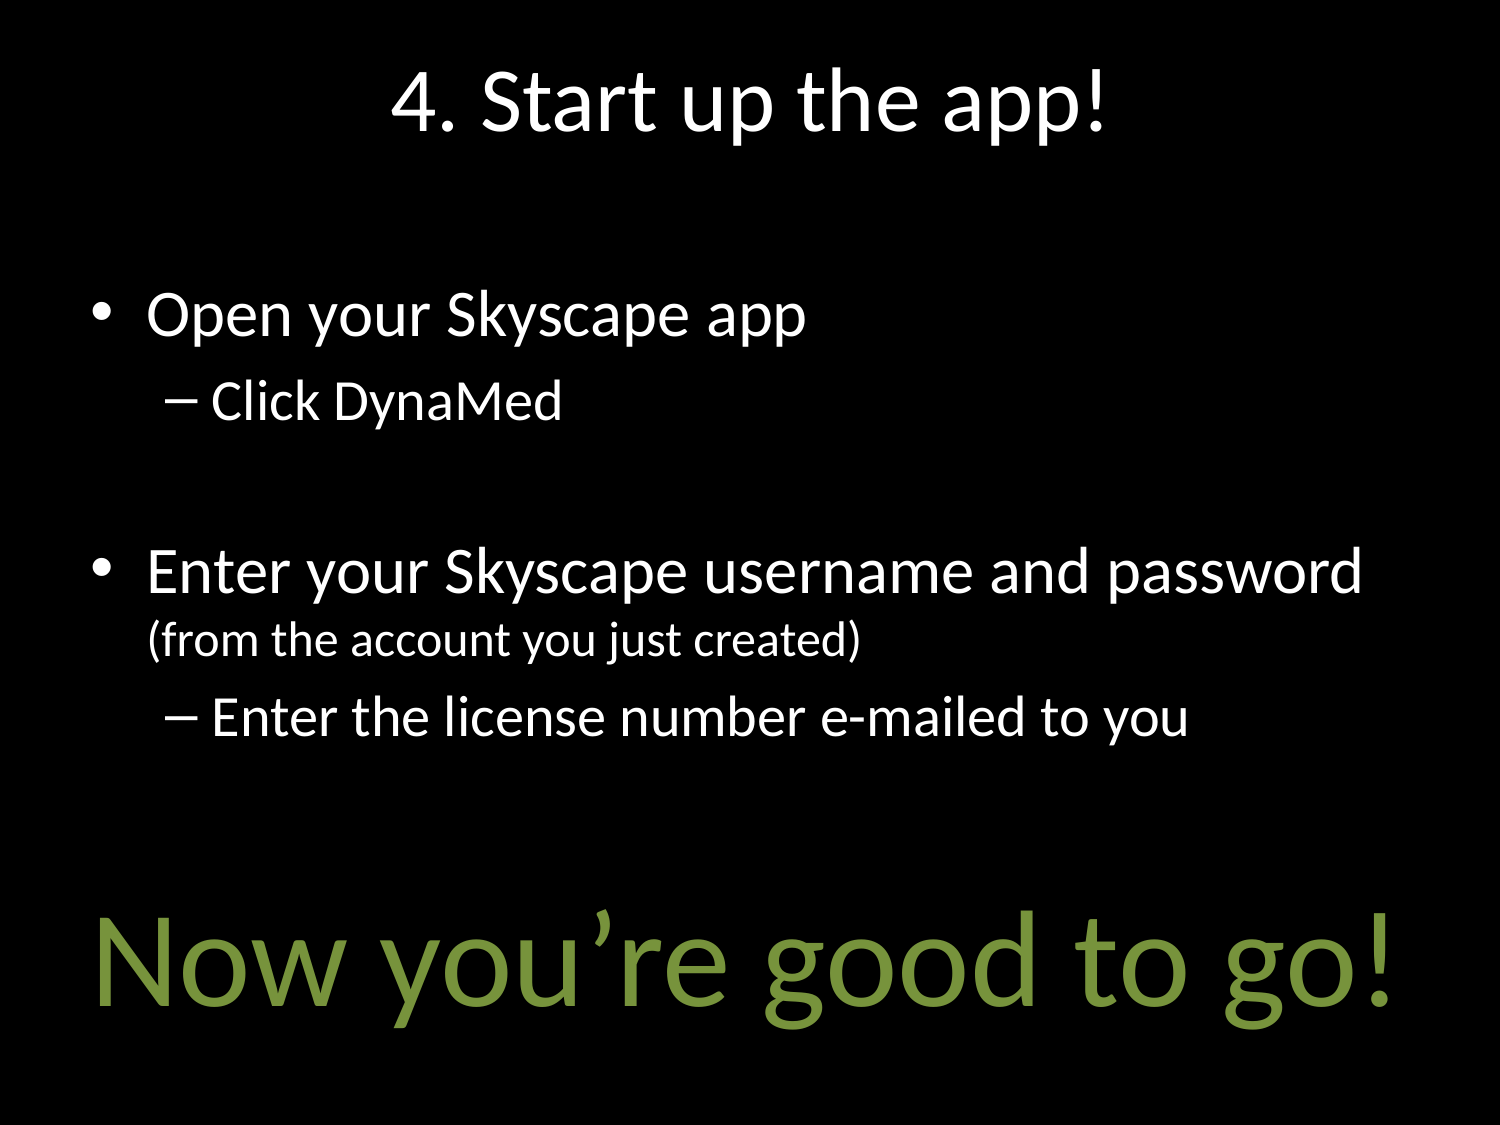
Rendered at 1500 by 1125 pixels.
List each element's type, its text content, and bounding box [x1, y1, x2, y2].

list Open your Skyscape app Click DynaMed Enter your Skyscape username and password (from the account you just created) Enter the license number e-mailed to you Now you’re good to go! [75, 262, 1425, 1094]
title 4. Start up the app! [76, 1, 1427, 189]
